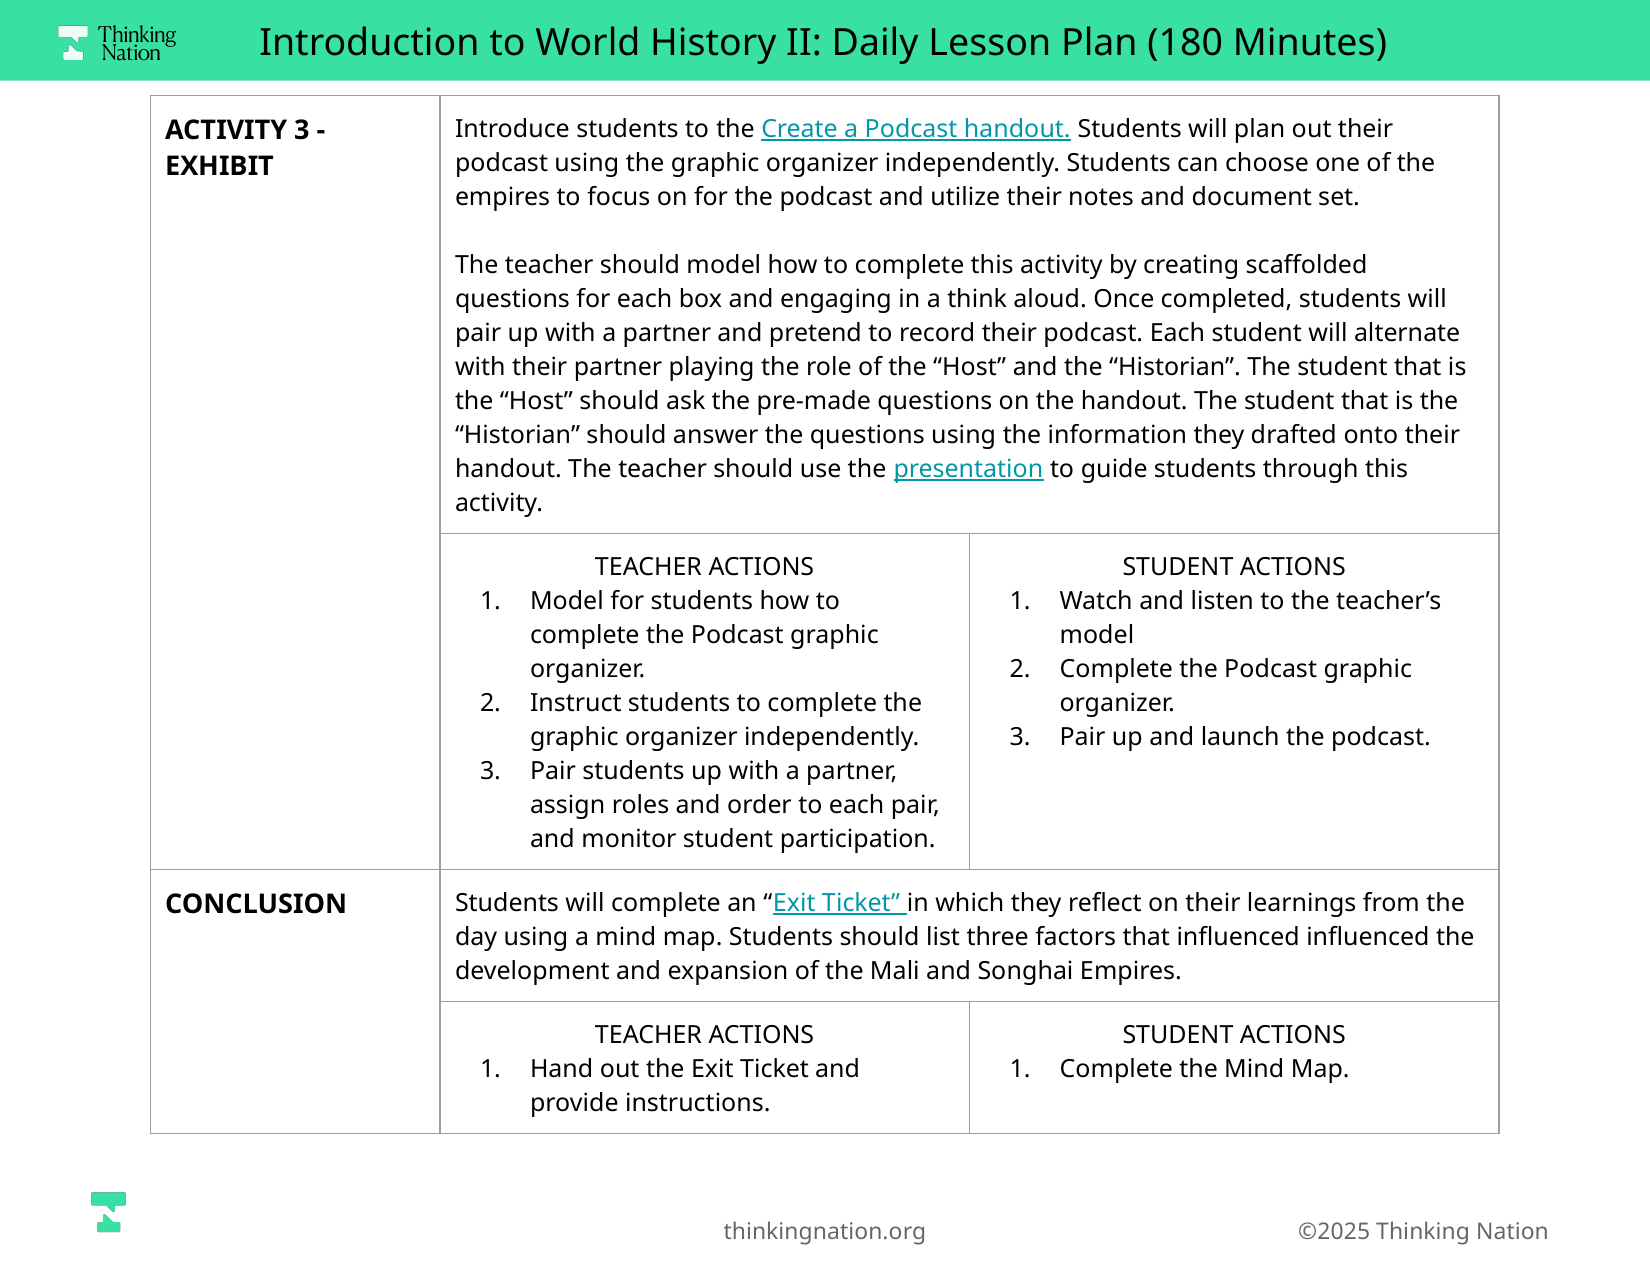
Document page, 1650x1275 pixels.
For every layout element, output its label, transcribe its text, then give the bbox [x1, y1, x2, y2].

table_cell TEACHER ACTIONS Hand out the Exit Ticket and provide instructions. [441, 1002, 969, 1133]
table_header ACTIVITY 3 - EXHIBIT [151, 96, 439, 869]
table_cell STUDENT ACTIONS Complete the Mind Map. [970, 1002, 1498, 1133]
table_cell STUDENT ACTIONS Watch and listen to the teacher’s model Complete the Podcast graphic organizer. Pair up and launch the podcast. [970, 534, 1498, 869]
table_cell CONCLUSION [151, 870, 439, 1133]
picture [45, 14, 180, 85]
text_box Introduction to World History II: Daily Lesson Plan (180 Minutes) [0, 0, 1650, 81]
table_cell Students will complete an “Exit Ticket” in which they reflect on their learnings from the day using a mind map. Students should list three factors that influenced influenced the development and expansion of the Mali and Songhai Empires. [441, 870, 1498, 1001]
table_cell TEACHER ACTIONS Model for students how to complete the Podcast graphic organizer. Instruct students to complete the graphic organizer independently. Pair students up with a partner, assign roles and order to each pair, and monitor student participation. [441, 534, 969, 869]
text_box ©2025 Thinking Nation [1174, 1200, 1566, 1240]
table_header Introduce students to the Create a Podcast handout. Students will plan out their podcast using the graphic organizer independently. Students can choose one of the empires to focus on for the podcast and utilize their notes and document set. The teacher should model how to complete this activity by creating scaffolded questions for each box and engaging in a think aloud. Once completed, students will pair up with a partner and pretend to record their podcast. Each student will alternate with their partner playing the role of the “Host” and the “Historian”. The student that is the “Host” should ask the pre-made questions on the handout. The student that is the “Historian” should answer the questions using the information they drafted onto their handout. The teacher should use the presentation to guide students through this activity. [441, 96, 1498, 533]
text_box thinkingnation.org [629, 1200, 1021, 1240]
picture [80, 1184, 136, 1240]
